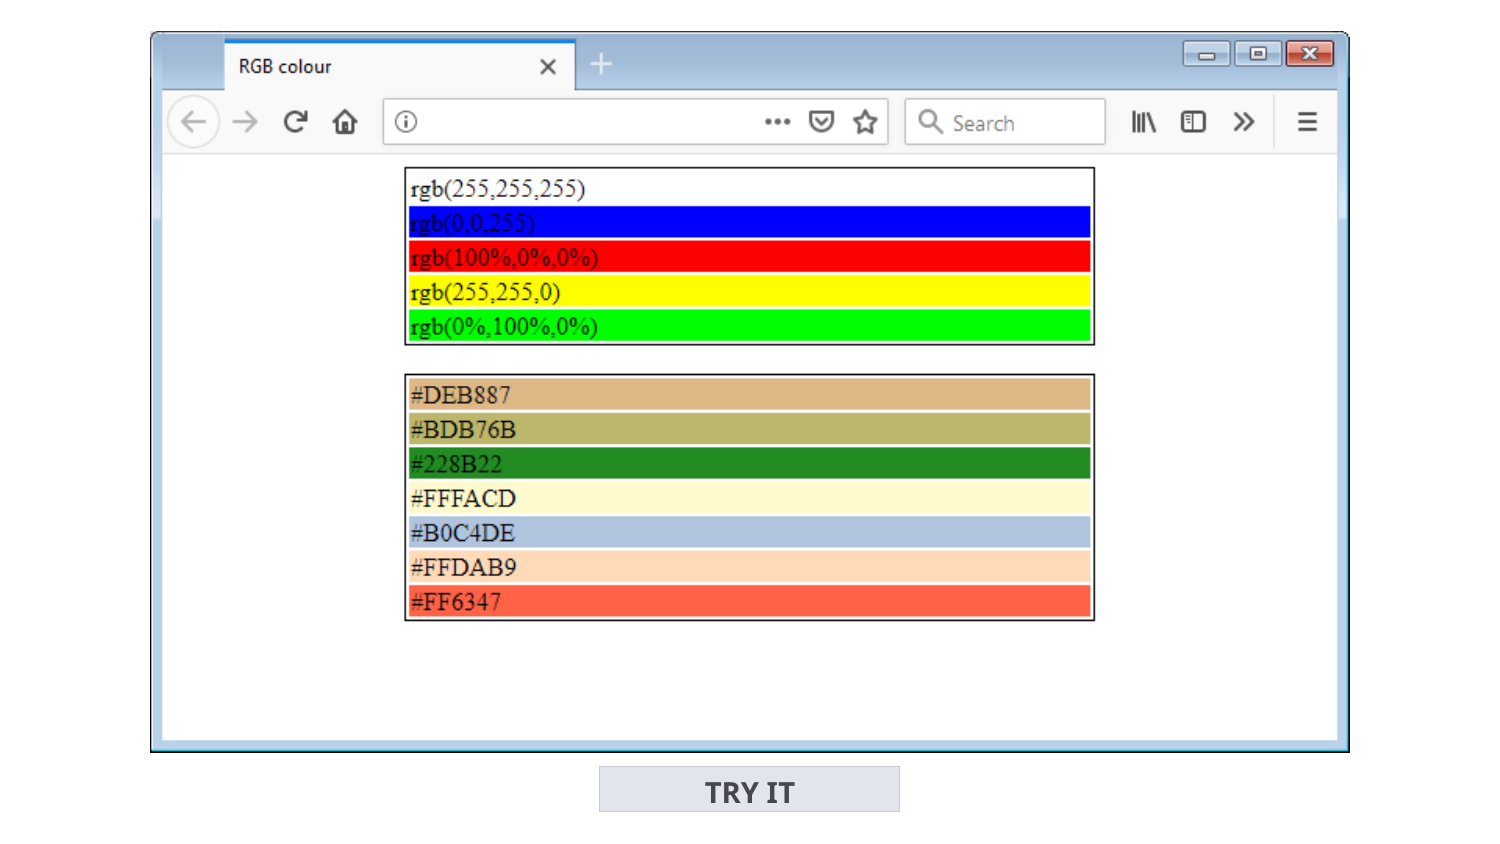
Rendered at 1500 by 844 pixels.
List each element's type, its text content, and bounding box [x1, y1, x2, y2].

text_box TRY IT [599, 766, 900, 812]
picture [149, 31, 1351, 753]
